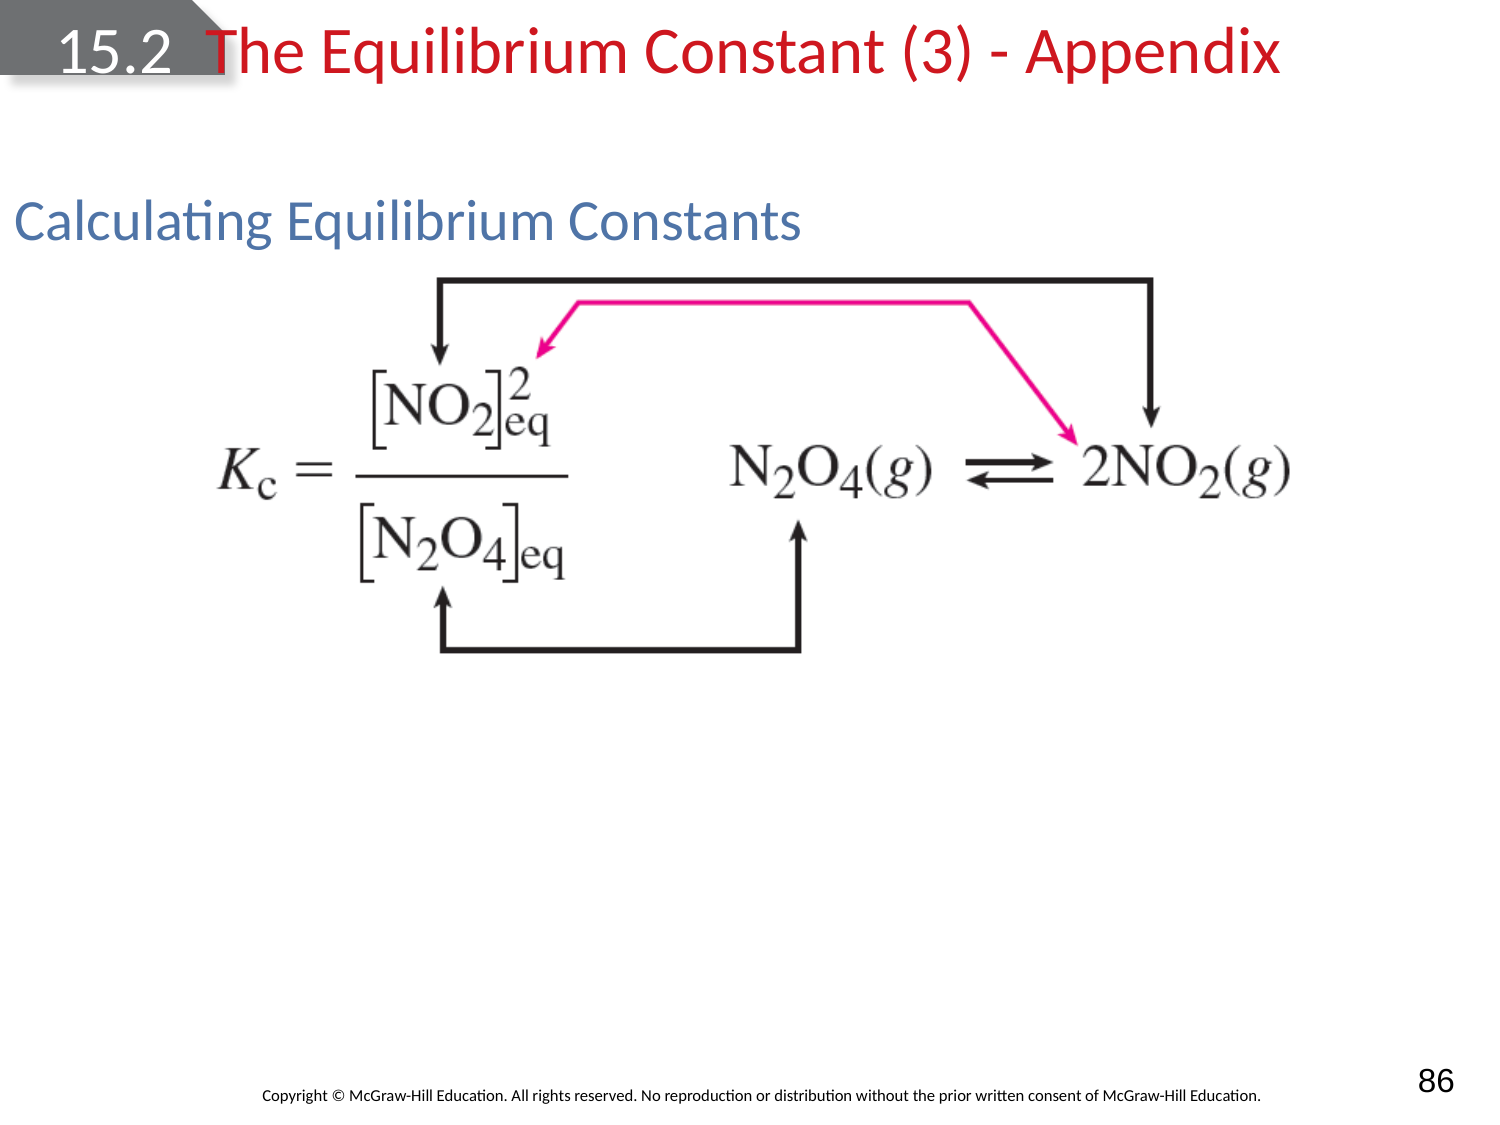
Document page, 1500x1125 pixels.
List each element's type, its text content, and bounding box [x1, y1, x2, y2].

list Calculating Equilibrium Constants [0, 174, 1497, 250]
title 15.2 The Equilibrium Constant (3) - Appendix [3, 0, 1488, 85]
picture [204, 262, 1296, 663]
